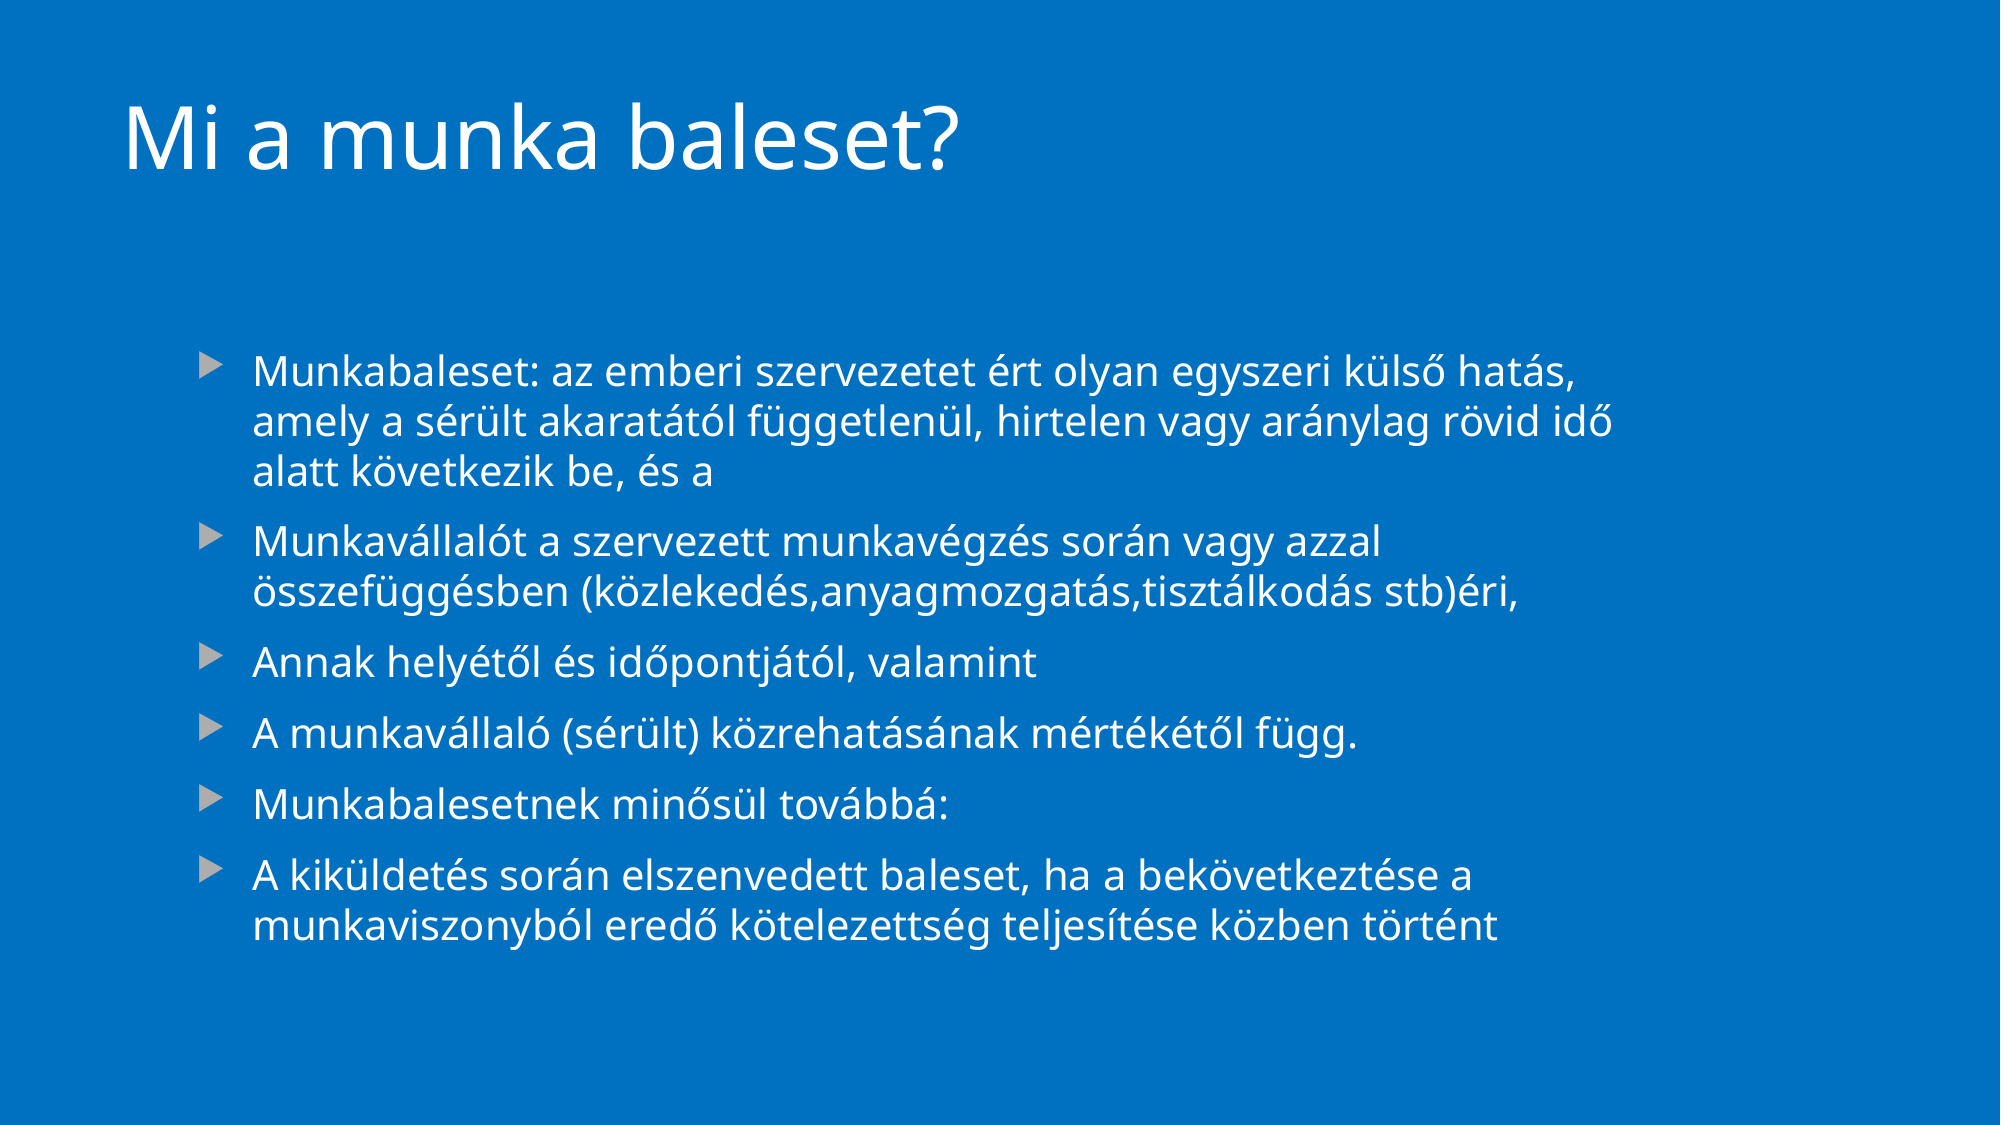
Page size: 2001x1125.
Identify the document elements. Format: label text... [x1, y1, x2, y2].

list Munkabaleset: az emberi szervezetet ért olyan egyszeri külső hatás, amely a sérült akaratától függetlenül, hirtelen vagy aránylag rövid idő alatt következik be, és a Munkavállalót a szervezett munkavégzés során vagy azzal összefüggésben (közlekedés,anyagmozgatás,tisztálkodás stb)éri, Annak helyétől és időpontjától, valamint A munkavállaló (sérült) közrehatásának mértékétől függ. Munkabalesetnek minősül továbbá: A kiküldetés során elszenvedett baleset, ha a bekövetkeztése a munkaviszonyból eredő kötelezettség teljesítése közben történt [181, 336, 1649, 1025]
title Mi a munka baleset? [106, 74, 1649, 304]
